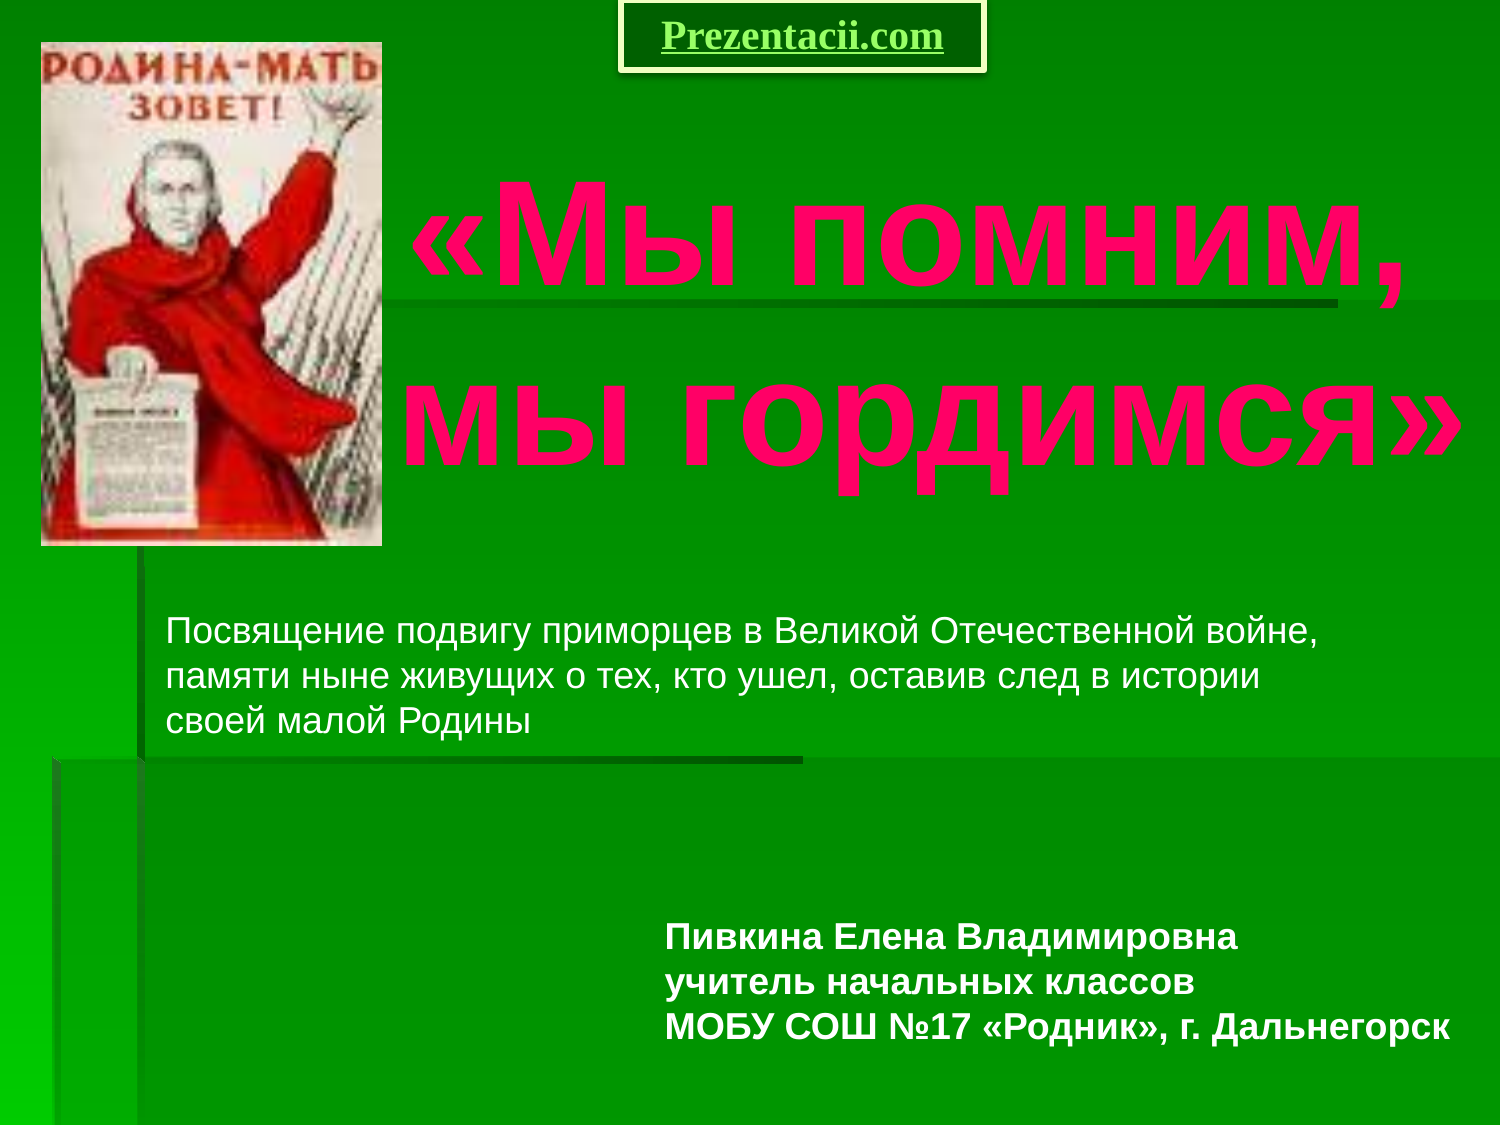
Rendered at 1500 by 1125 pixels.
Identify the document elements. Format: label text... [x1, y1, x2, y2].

picture [40, 42, 382, 547]
text_box Prezentacii.com [618, 0, 987, 73]
text_box Пивкина Елена Владимировна учитель начальных классов МОБУ СОШ №17 «Родник», г. Дальнегорск [649, 904, 1466, 1055]
text_box «Мы помним, мы гордимся» [386, 127, 1500, 503]
text_box Посвящение подвигу приморцев в Великой Отечественной войне, памяти ныне живущих о тех, кто ушел, оставив след в истории своей малой Родины [150, 598, 1346, 748]
